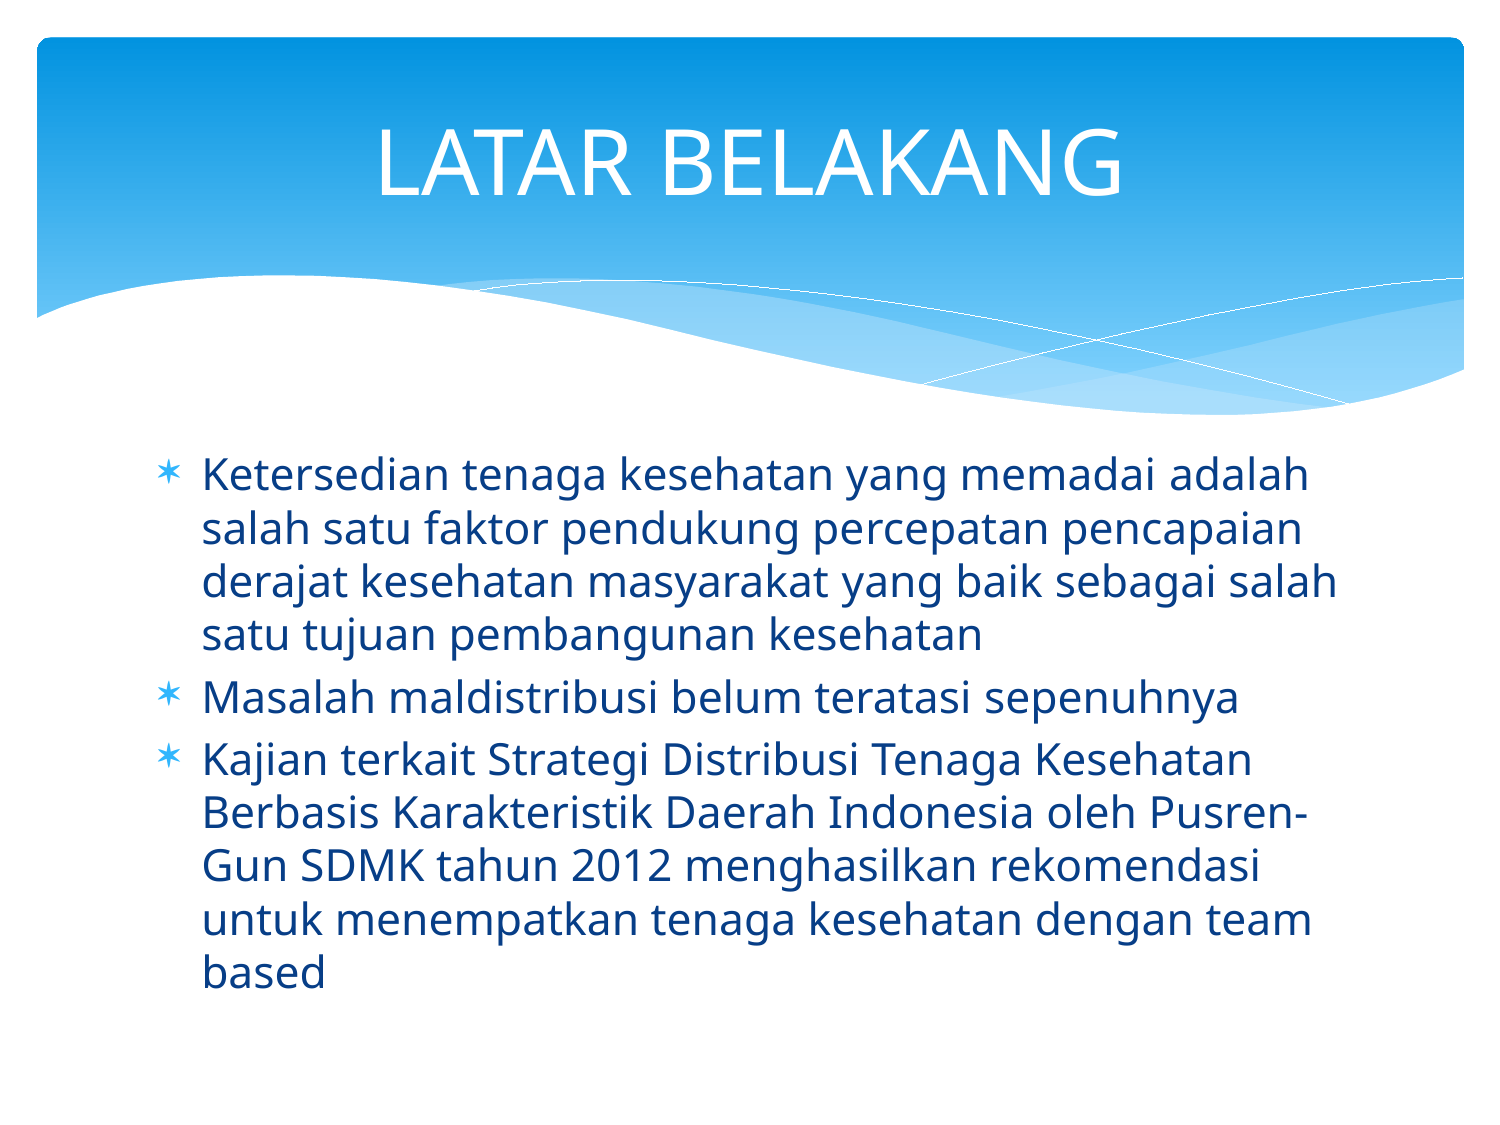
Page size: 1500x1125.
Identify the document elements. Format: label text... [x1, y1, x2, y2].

title LATAR BELAKANG [75, 55, 1425, 261]
list Ketersedian tenaga kesehatan yang memadai adalah salah satu faktor pendukung percepatan pencapaian derajat kesehatan masyarakat yang baik sebagai salah satu tujuan pembangunan kesehatan Masalah maldistribusi belum teratasi sepenuhnya Kajian terkait Strategi Distribusi Tenaga Kesehatan Berbasis Karakteristik Daerah Indonesia oleh Pusren-Gun SDMK tahun 2012 menghasilkan rekomendasi untuk menempatkan tenaga kesehatan dengan team based [143, 438, 1359, 1005]
